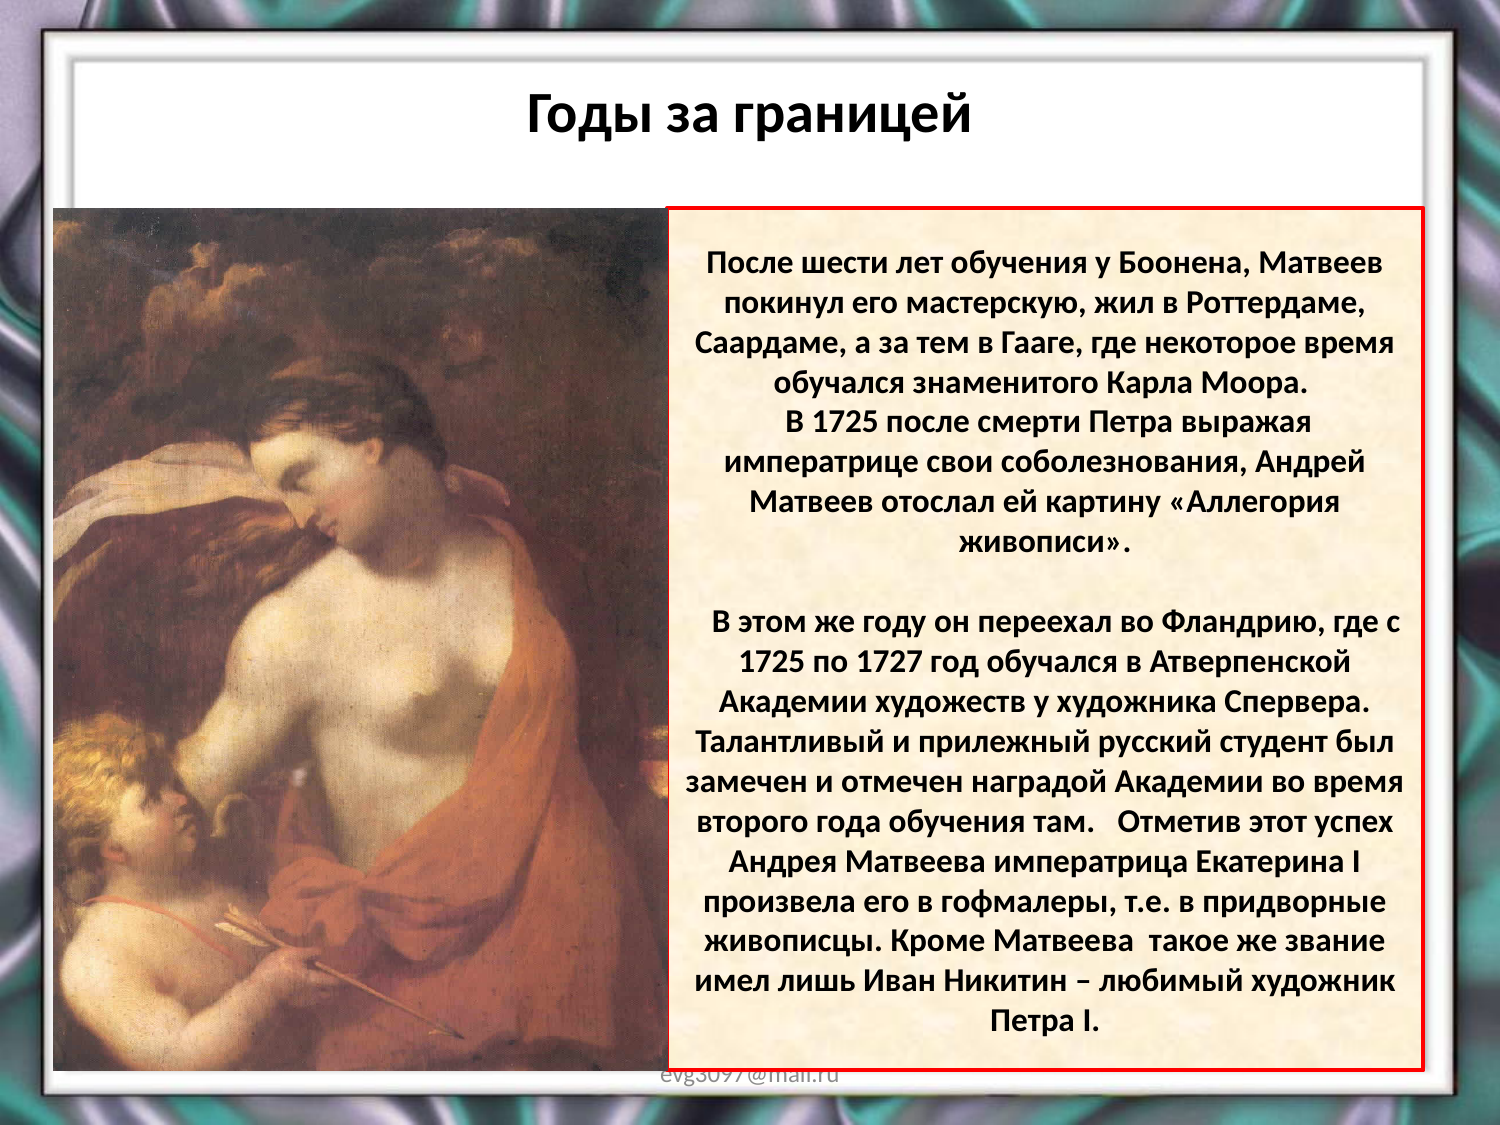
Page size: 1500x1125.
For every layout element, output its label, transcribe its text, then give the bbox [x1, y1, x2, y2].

picture [0, 0, 1500, 1125]
text_box После шести лет обучения у Боонена, Матвеев покинул его мастерскую, жил в Роттердаме, Саардаме, а за тем в Гааге, где некоторое время обучался знаменитого Карла Моора. В 1725 после смерти Петра выражая императрице свои соболезнования, Андрей Матвеев отослал ей картину «Аллегория живописи». В этом же году он переехал во Фландрию, где с 1725 по 1727 год обучался в Атверпенской Академии художеств у художника Спервера. Талантливый и прилежный русский студент был замечен и отмечен наградой Академии во время второго года обучения там. Отметив этот успех Андрея Матвеева императрица Екатерина I произвела его в гофмалеры, т.е. в придворные живописцы. Кроме Матвеева такое же звание имел лишь Иван Никитин – любимый художник Петра I. [665, 206, 1425, 1072]
title Годы за границей [75, 45, 1425, 173]
footer evg3097@mail.ru [512, 1072, 988, 1103]
